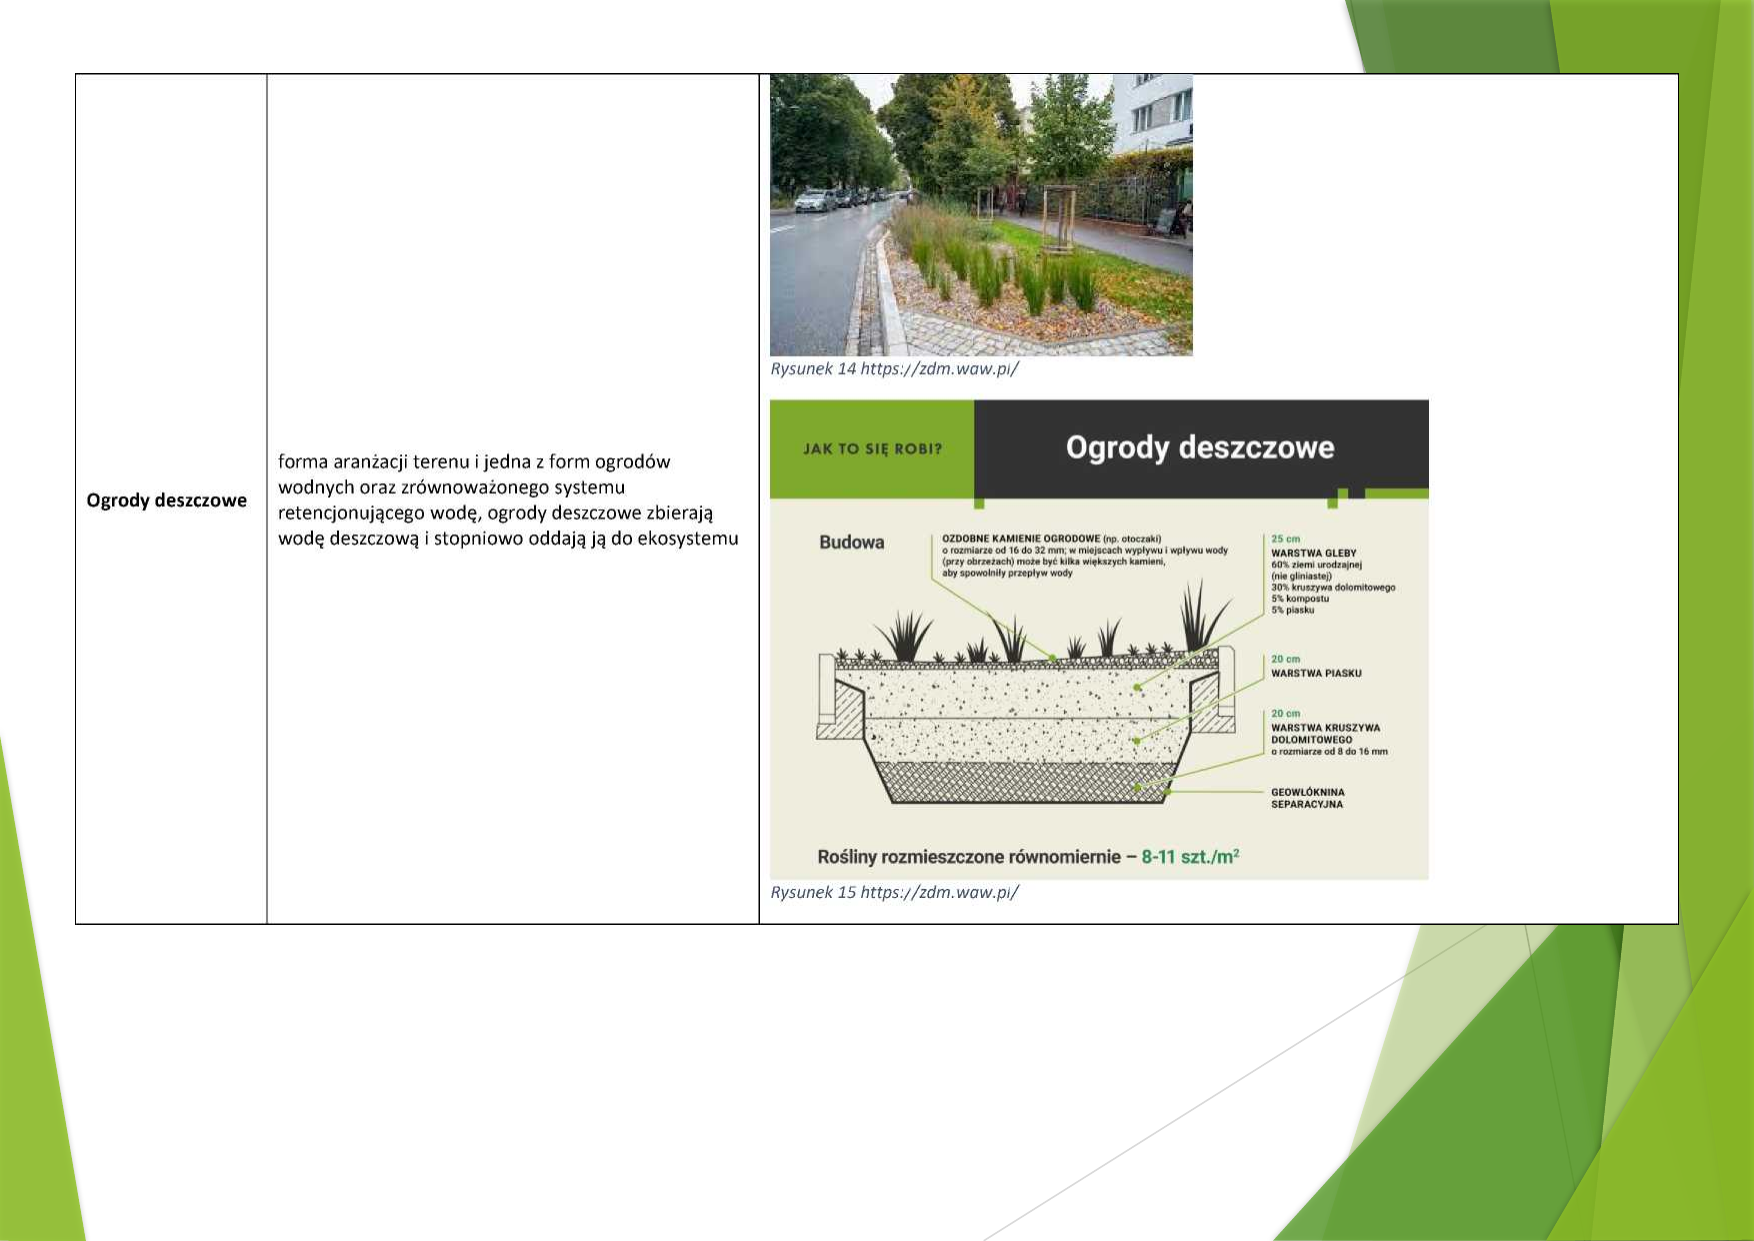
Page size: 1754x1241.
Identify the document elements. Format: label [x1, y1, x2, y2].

picture [74, 73, 1680, 926]
